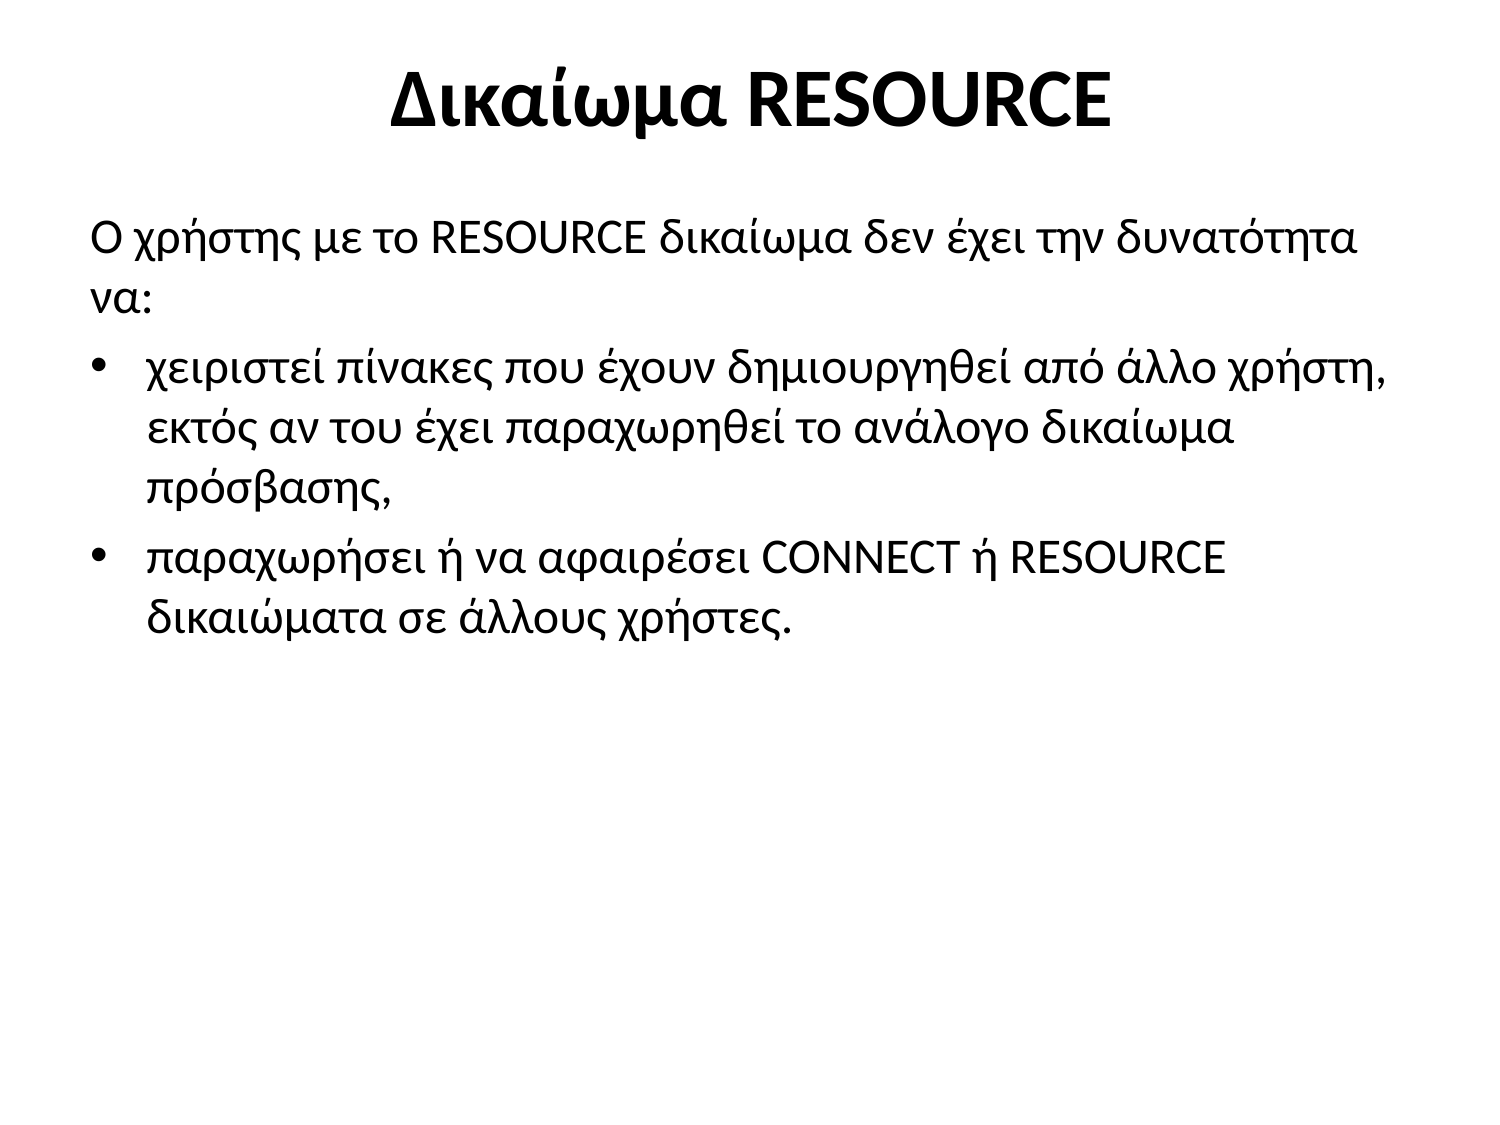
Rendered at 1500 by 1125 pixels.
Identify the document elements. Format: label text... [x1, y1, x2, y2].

title Δικαίωμα RESOURCE [76, 19, 1427, 169]
list Ο χρήστης με το RESOURCE δικαίωμα δεν έχει την δυνατότητα να: χειριστεί πίνακες που έχουν δημιουργηθεί από άλλο χρήστη, εκτός αν του έχει παραχωρηθεί το ανάλογο δικαίωμα πρόσβασης, παραχωρήσει ή να αφαιρέσει CONNECT ή RESOURCE δικαιώματα σε άλλους χρήστες. [75, 196, 1425, 1024]
